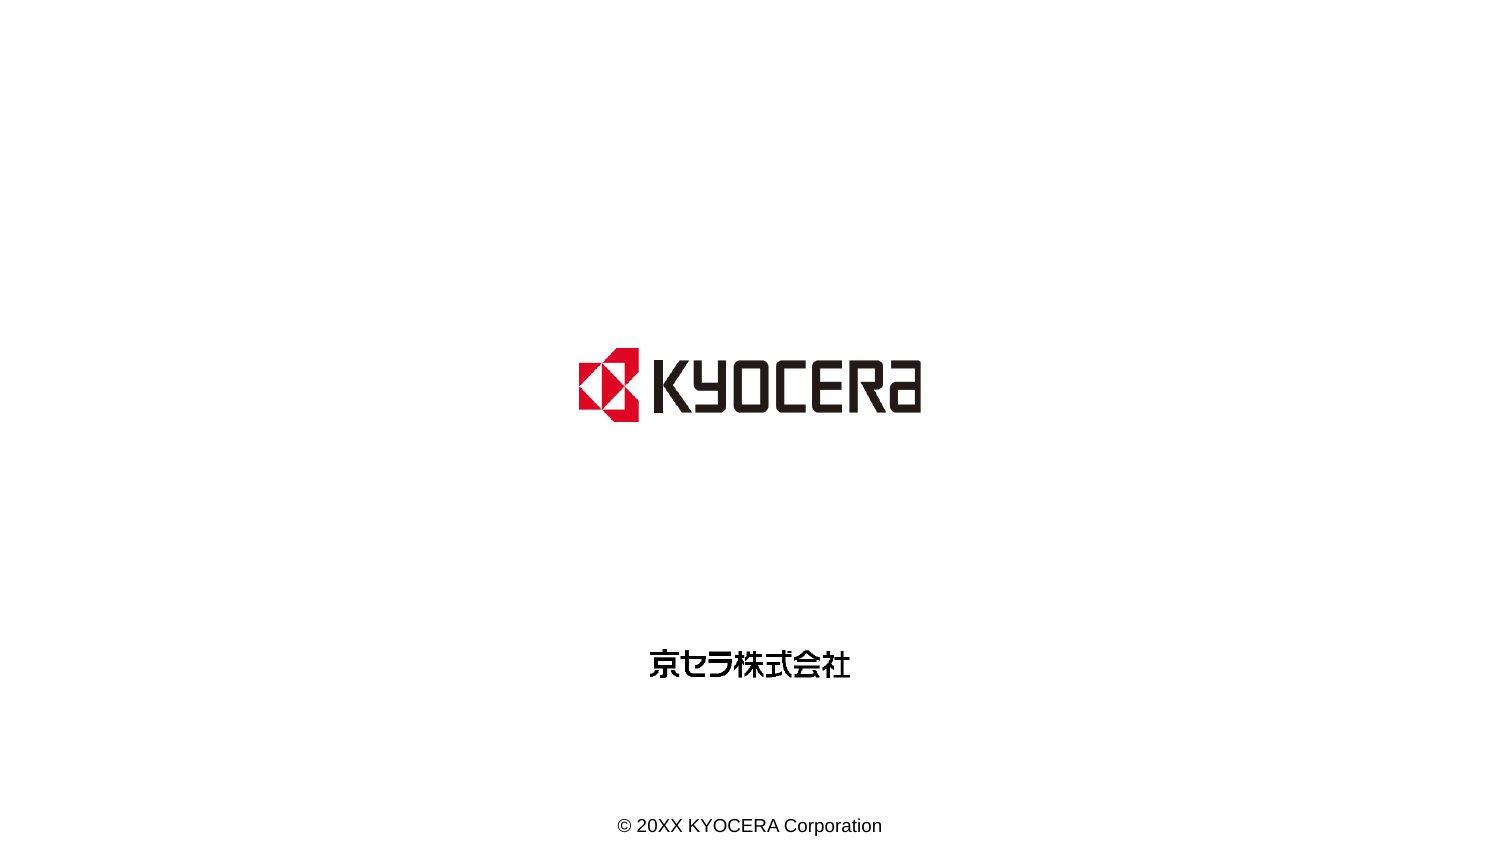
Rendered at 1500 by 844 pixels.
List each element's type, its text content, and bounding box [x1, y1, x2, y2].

picture [650, 649, 850, 678]
footer © 20XX KYOCERA Corporation [528, 798, 972, 844]
